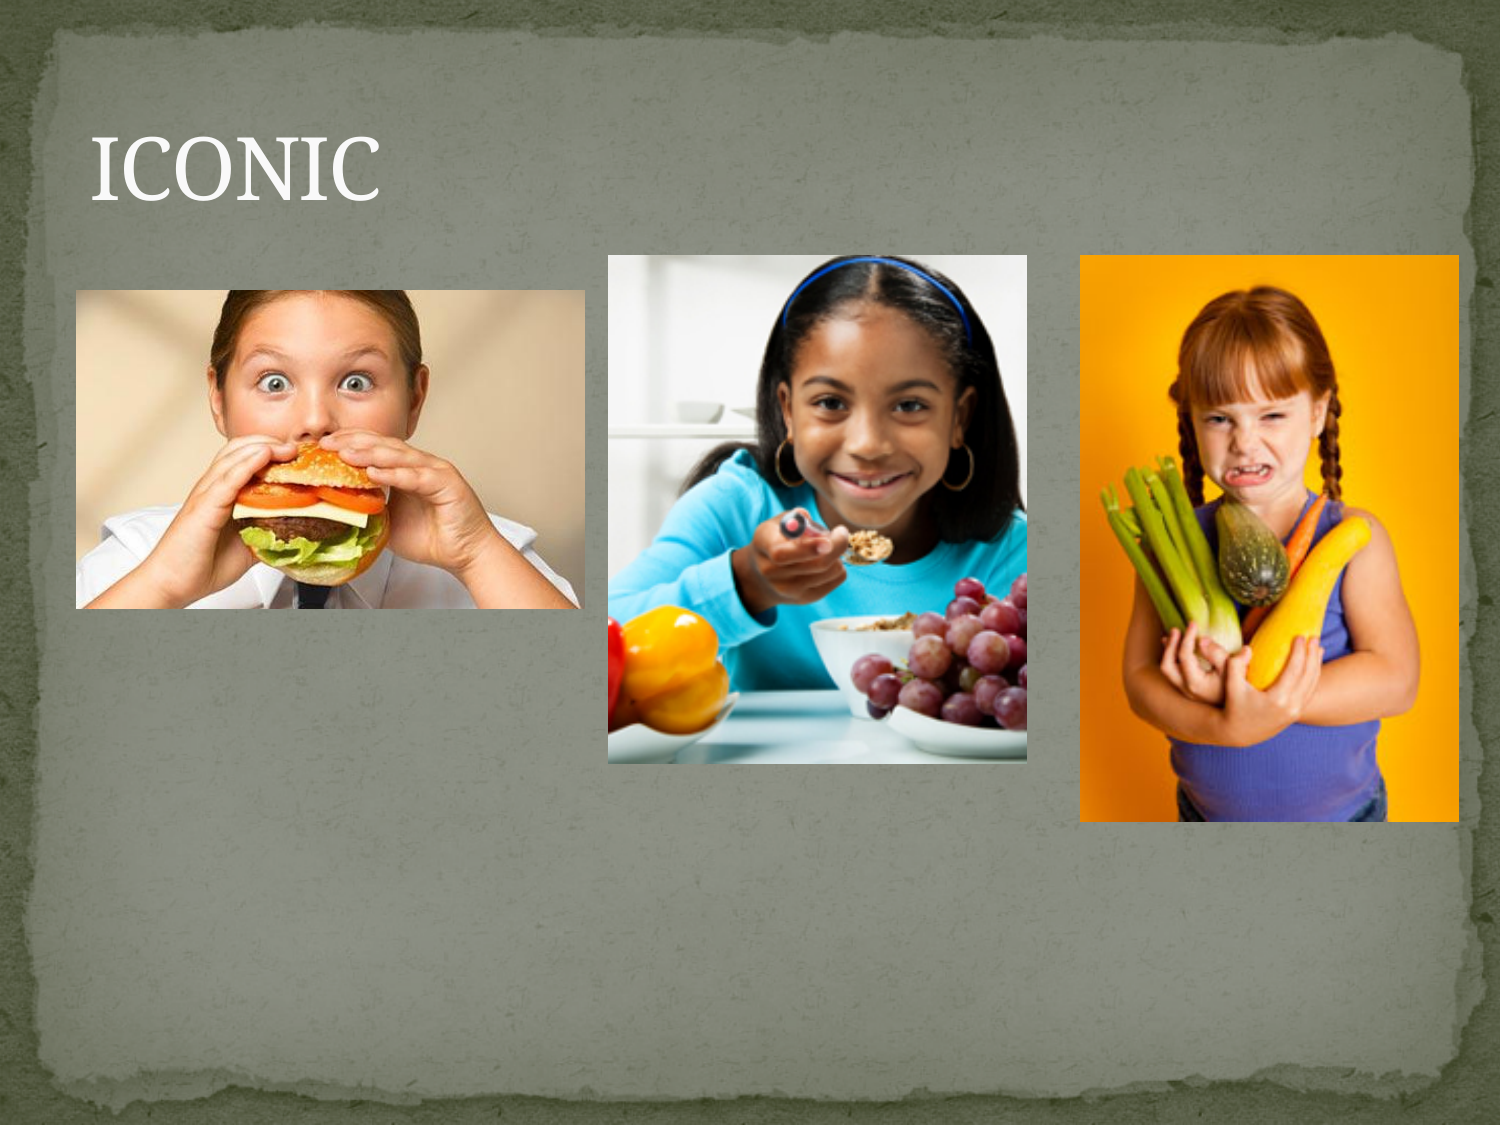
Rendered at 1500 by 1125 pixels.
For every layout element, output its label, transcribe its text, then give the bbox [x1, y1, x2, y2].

picture [608, 255, 1027, 764]
picture [1080, 255, 1459, 822]
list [79, 293, 583, 607]
title ICONIC [74, 24, 1425, 225]
